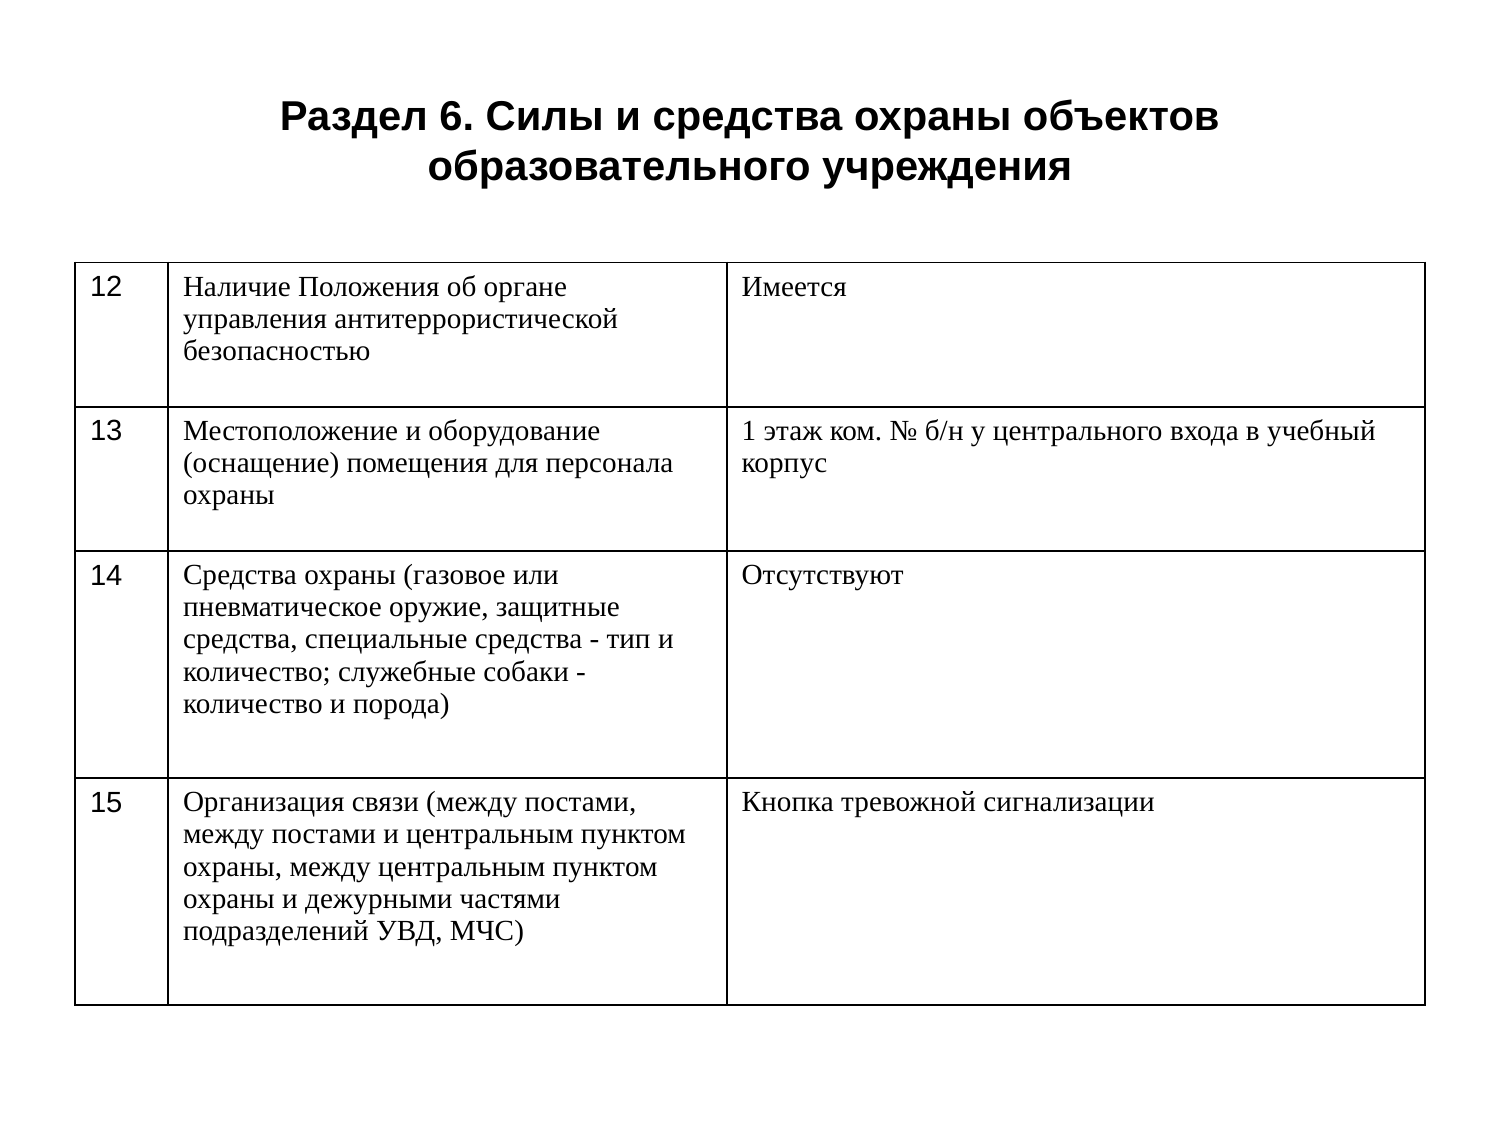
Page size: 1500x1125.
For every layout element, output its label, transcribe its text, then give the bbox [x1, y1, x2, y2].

title Раздел 6. Силы и средства охраны объектов образовательного учреждения [74, 44, 1426, 233]
table_cell Организация связи (между постами, между постами и центральным пунктом охраны, между центральным пунктом охраны и дежурными частями подразделений УВД, МЧС) [169, 779, 726, 1004]
table_cell Отсутствуют [728, 552, 1424, 777]
table_cell 15 [76, 779, 167, 1004]
table_cell 1 этаж ком. № б/н у центрального входа в учебный корпус [728, 408, 1424, 550]
table_header Имеется [728, 263, 1424, 406]
table_cell Средства охраны (газовое или пневматическое оружие, защитные средства, специальные средства - тип и количество; служебные собаки - количество и порода) [169, 552, 726, 777]
table_cell Местоположение и оборудование (оснащение) помещения для персонала охраны [169, 408, 726, 550]
table_cell 14 [76, 552, 167, 777]
table_header 12 [76, 263, 167, 406]
table_header Наличие Положения об органе управления антитеррористической безопасностью [169, 263, 726, 406]
table_cell 13 [76, 408, 167, 550]
table_cell Кнопка тревожной сигнализации [728, 779, 1424, 1004]
